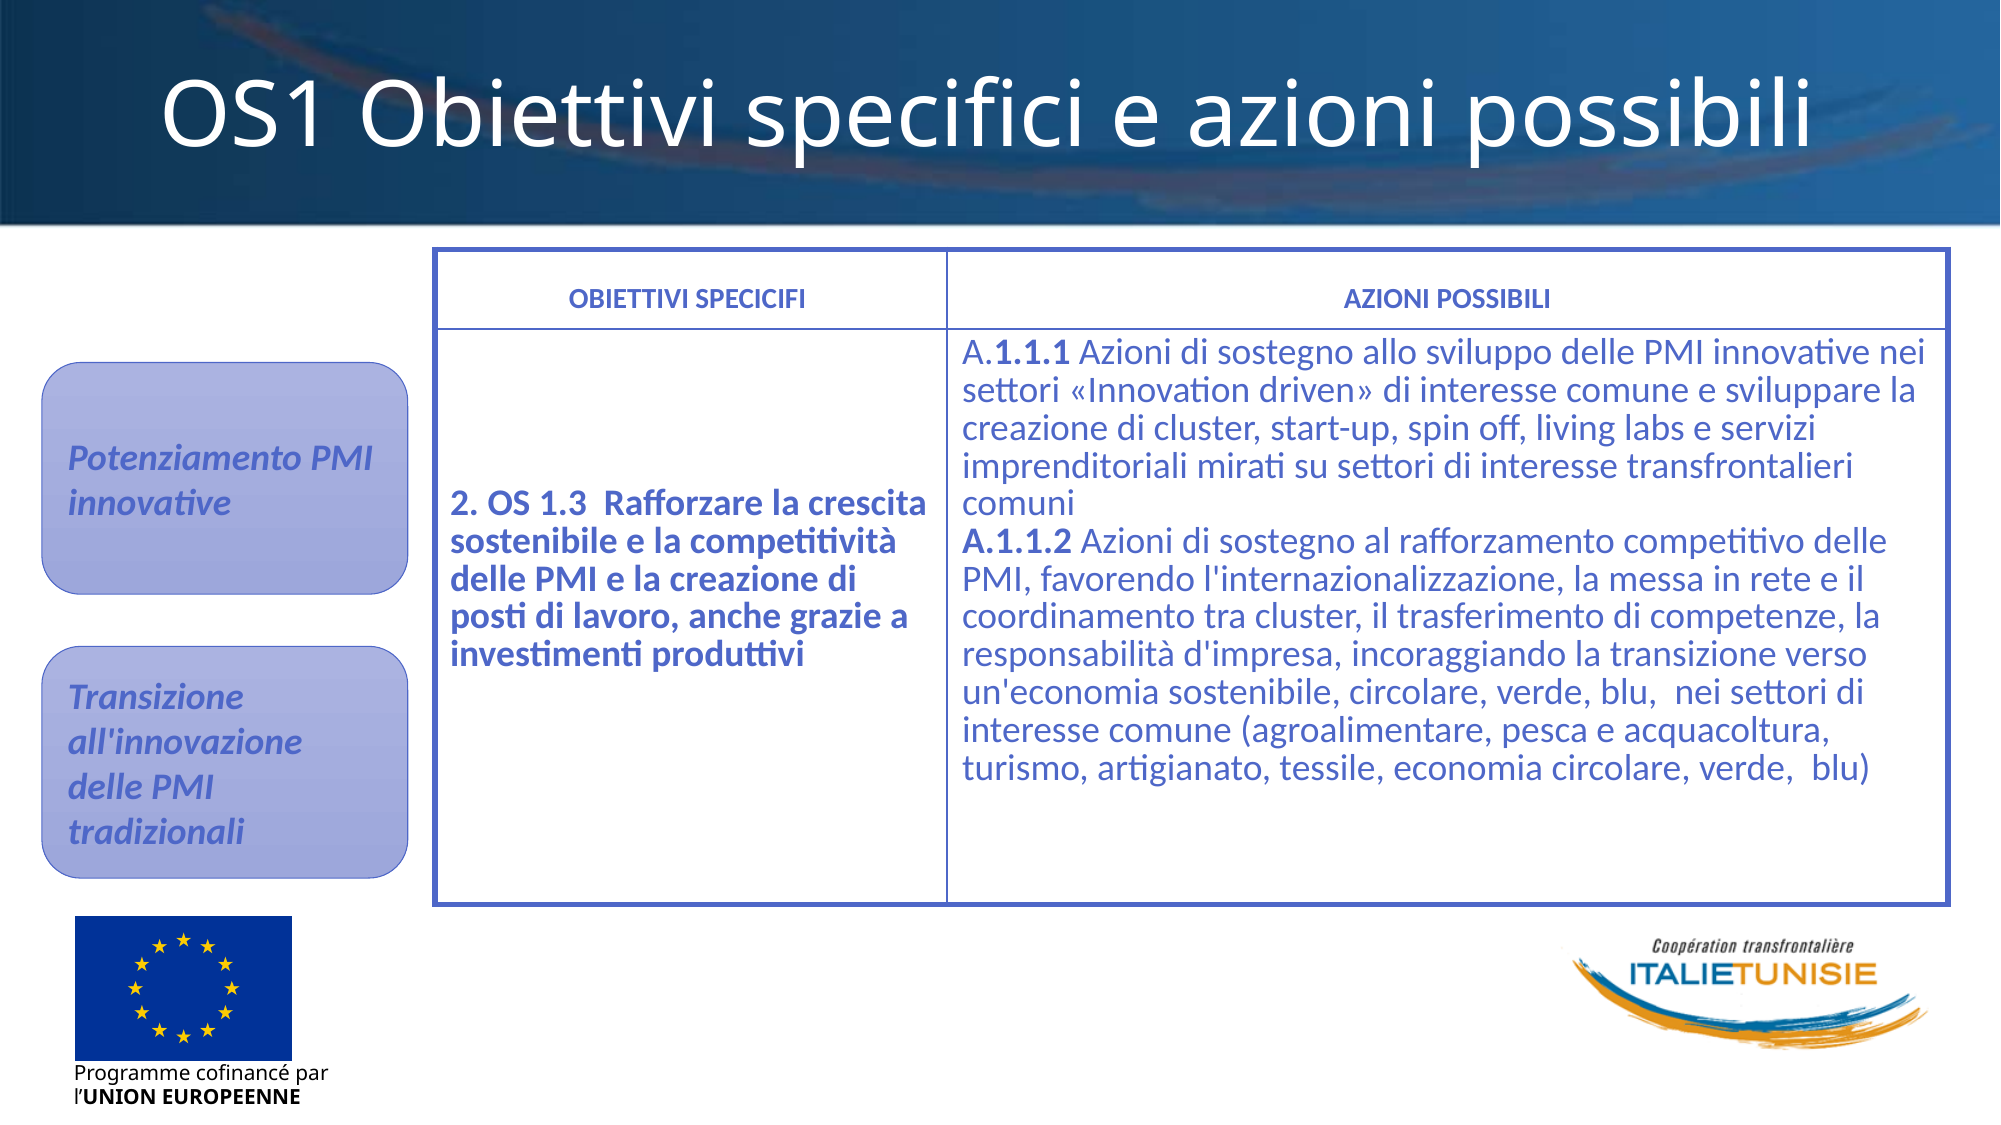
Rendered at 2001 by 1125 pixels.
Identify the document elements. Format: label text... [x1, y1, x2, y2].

title OS1 Obiettivi specifici e azioni possibili [137, 59, 1863, 233]
text_box Potenziamento PMI innovative [41, 361, 409, 595]
picture [75, 916, 292, 1061]
table_header OBIETTIVI SPECICIFI [438, 252, 946, 328]
picture [1559, 907, 1942, 1085]
picture [0, 0, 2000, 229]
table_cell 2. OS 1.3 Rafforzare la crescita sostenibile e la competitività delle PMI e la creazione di posti di lavoro, anche grazie a investimenti produttivi [438, 330, 946, 902]
table_cell A.1.1.1 Azioni di sostegno allo sviluppo delle PMI innovative nei settori «Innovation driven» di interesse comune e sviluppare la creazione di cluster, start-up, spin off, living labs e servizi imprenditoriali mirati su settori di interesse transfrontalieri comuni A.1.1.2 Azioni di sostegno al rafforzamento competitivo delle PMI, favorendo l'internazionalizzazione, la messa in rete e il coordinamento tra cluster, il trasferimento di competenze, la responsabilità d'impresa, incoraggiando la transizione verso un'economia sostenibile, circolare, verde, blu, nei settori di interesse comune (agroalimentare, pesca e acquacoltura, turismo, artigianato, tessile, economia circolare, verde, blu) [948, 330, 1945, 902]
text_box Transizione all'innovazione delle PMI tradizionali [41, 645, 409, 879]
table_header AZIONI POSSIBILI [948, 252, 1945, 328]
